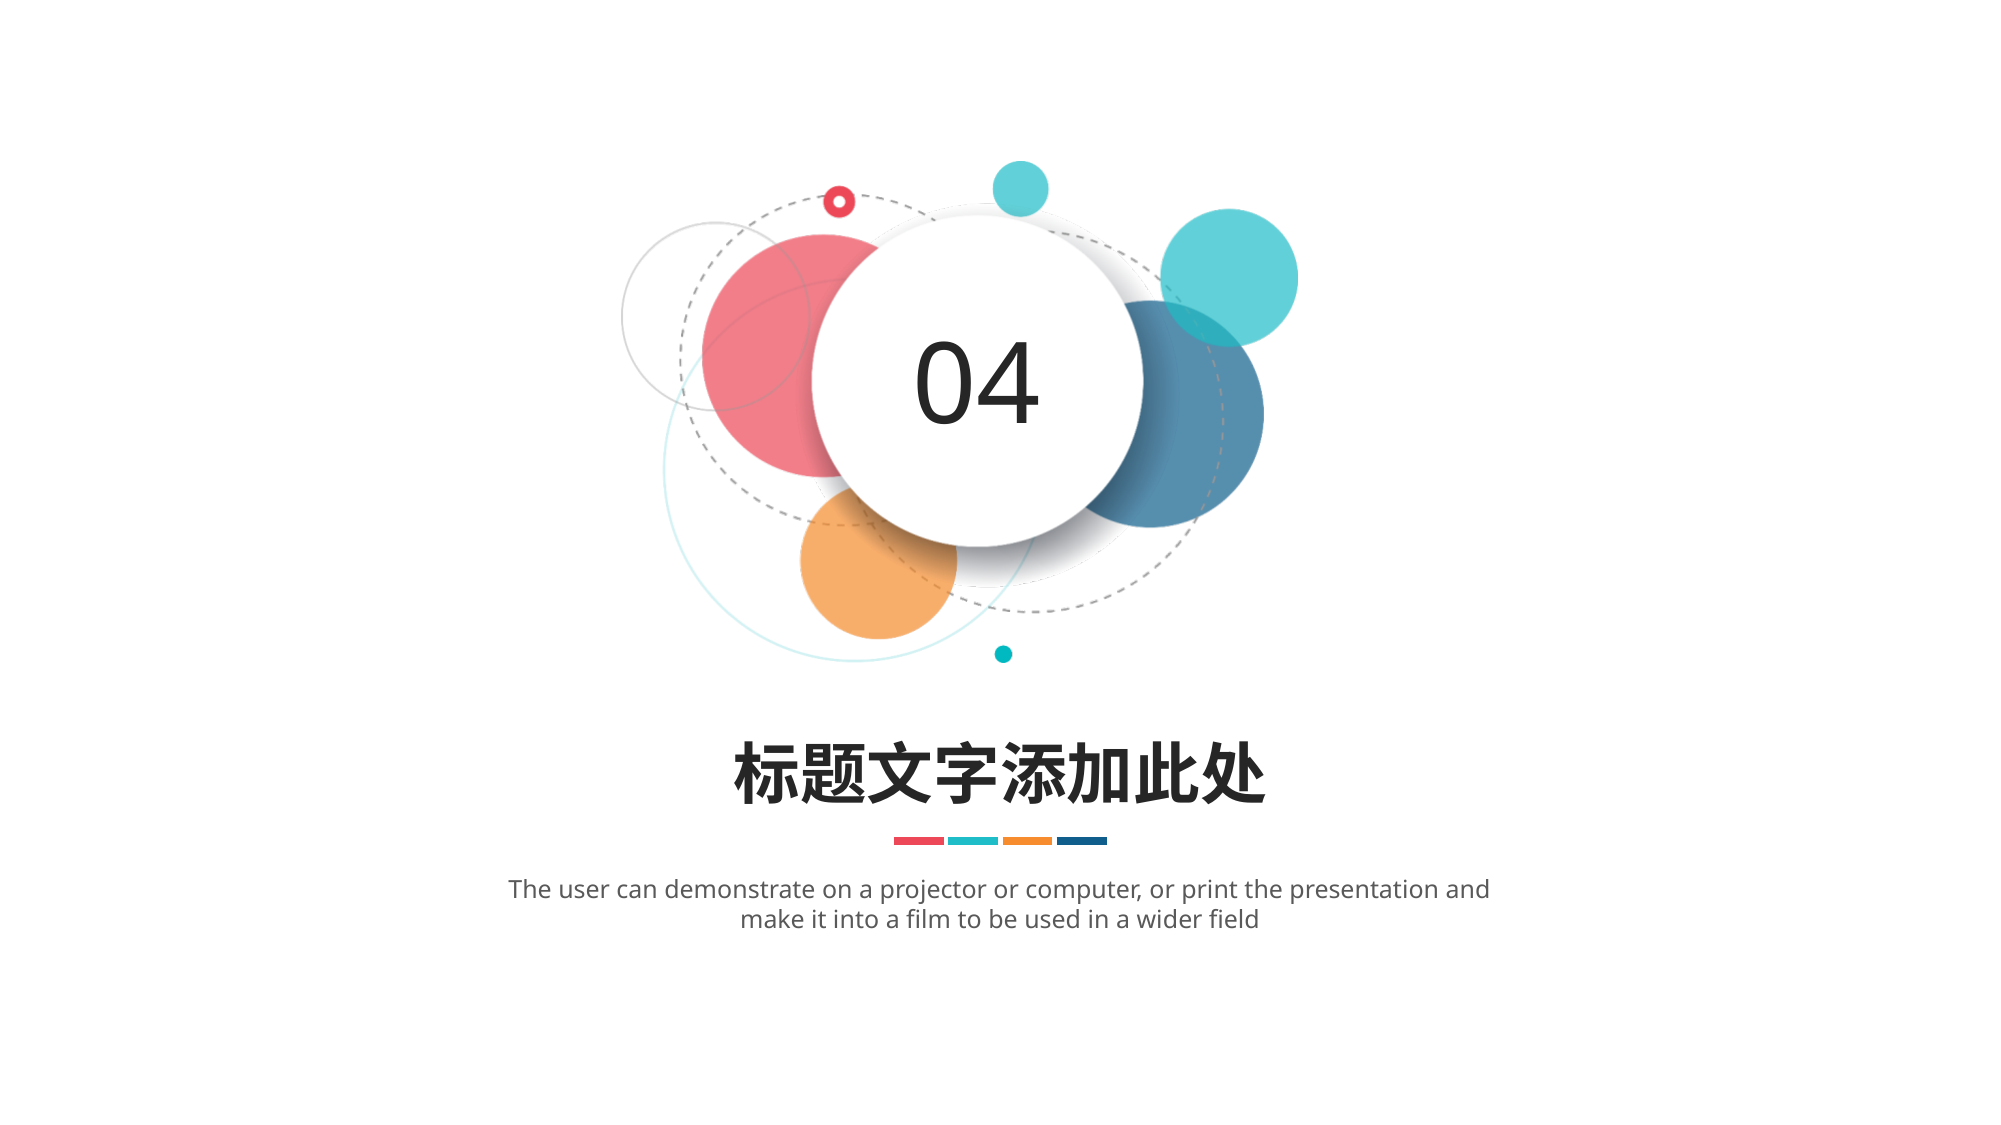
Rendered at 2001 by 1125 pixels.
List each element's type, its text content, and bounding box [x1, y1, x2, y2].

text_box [621, 161, 1298, 663]
text_box 标题文字添加此处 [718, 724, 1283, 820]
text_box The user can demonstrate on a projector or computer, or print the presentation and make it into a film to be used in a wider field [488, 866, 1513, 942]
